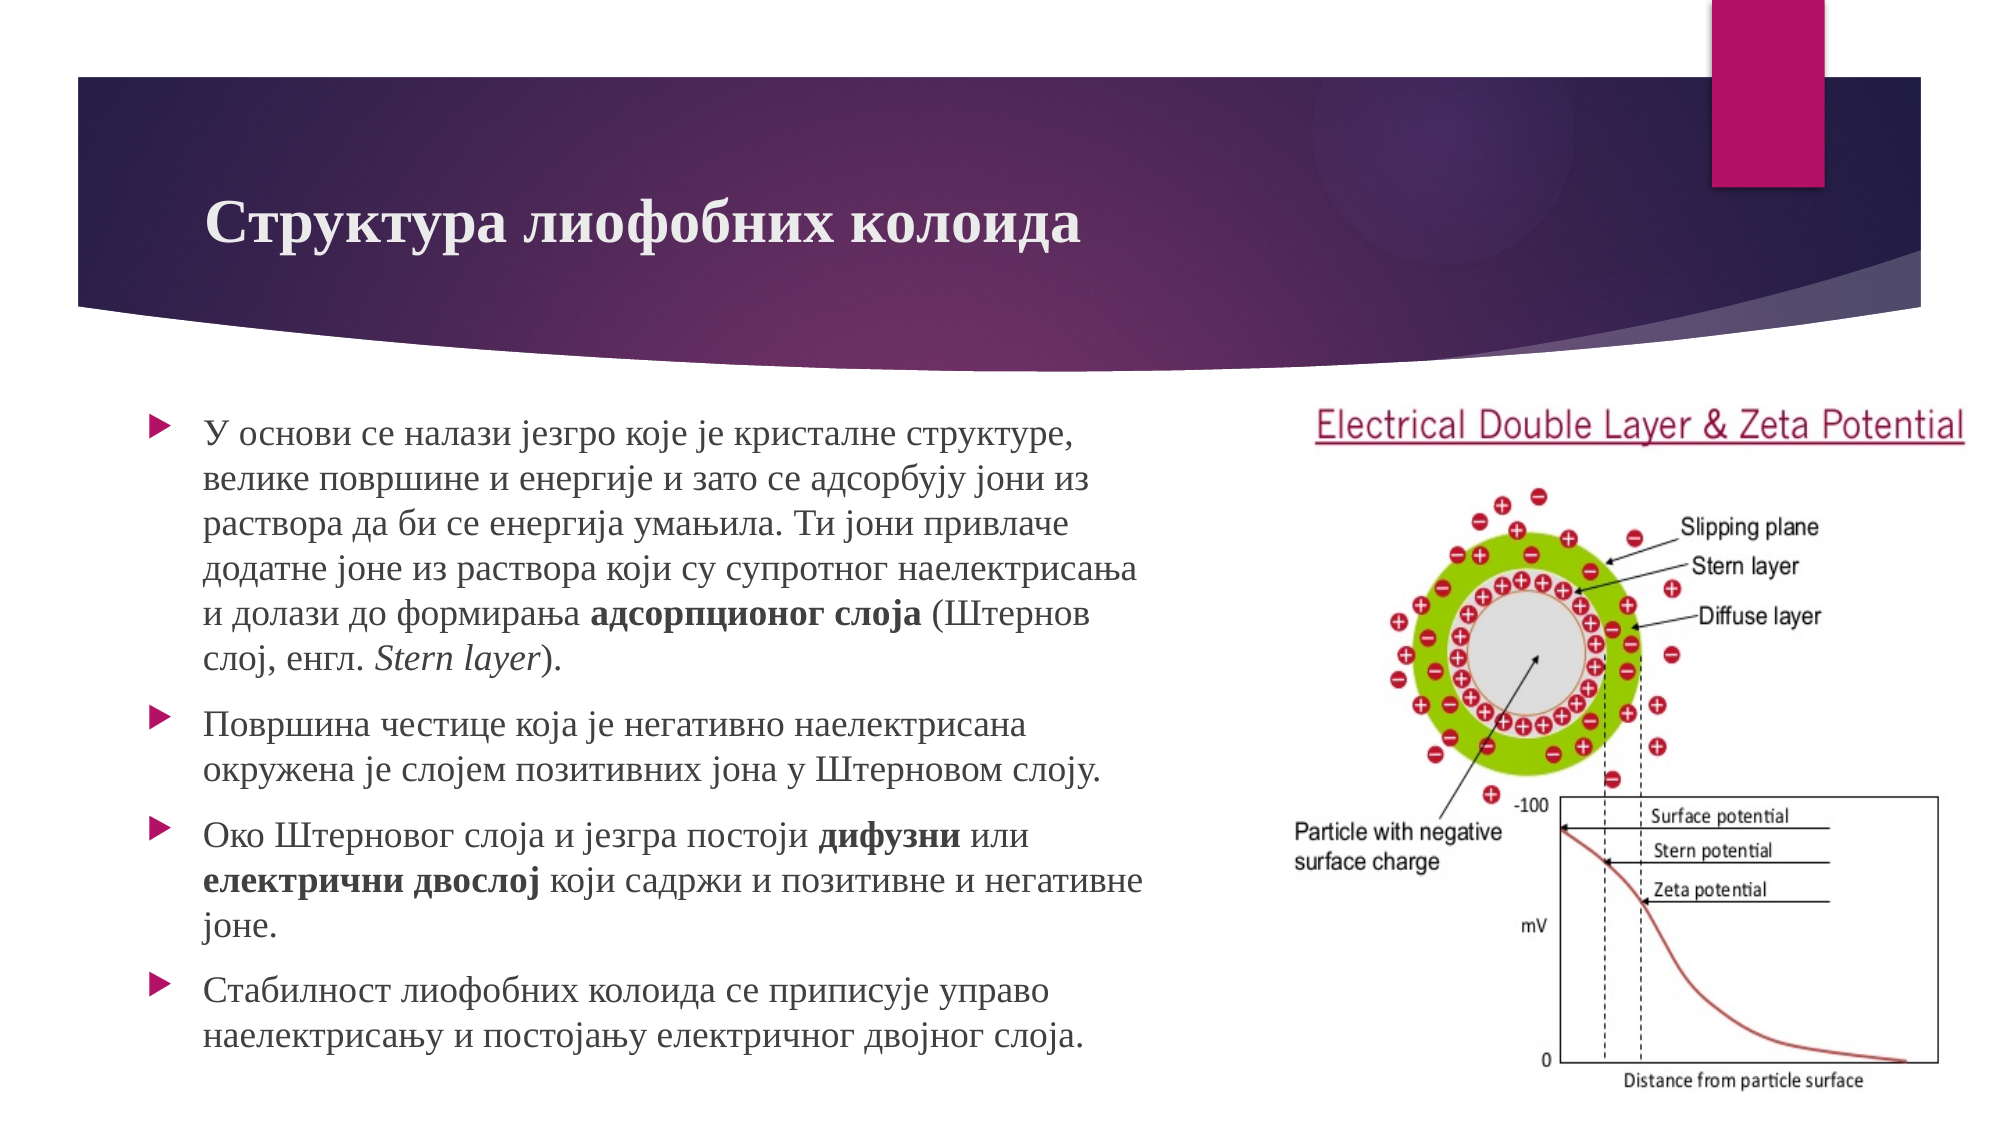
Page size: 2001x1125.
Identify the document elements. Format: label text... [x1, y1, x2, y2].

picture [1284, 378, 1970, 1098]
title Структура лиофобних колоида [189, 159, 1627, 276]
list У основи се налази језгро које је кристалне структуре, велике површине и енергије и зато се адсорбују јони из раствора да би се енергија умањила. Ти јони привлаче додатне јоне из раствора који су супротног наелектрисања и долази до формирања адсорпционог слоја (Штернов слој, енгл. Stern layer). Површина честице која је негативно наелектрисана окружена је слојем позитивних јона у Штерновом слоју. Око Штерновог слоја и језгра постоји дифузни или електрични двослој који садржи и позитивне и негативне јоне. Стабилност лиофобних колоида се приписује управо наелектрисању и постојању електричног двојног слоја. [131, 400, 1169, 1097]
